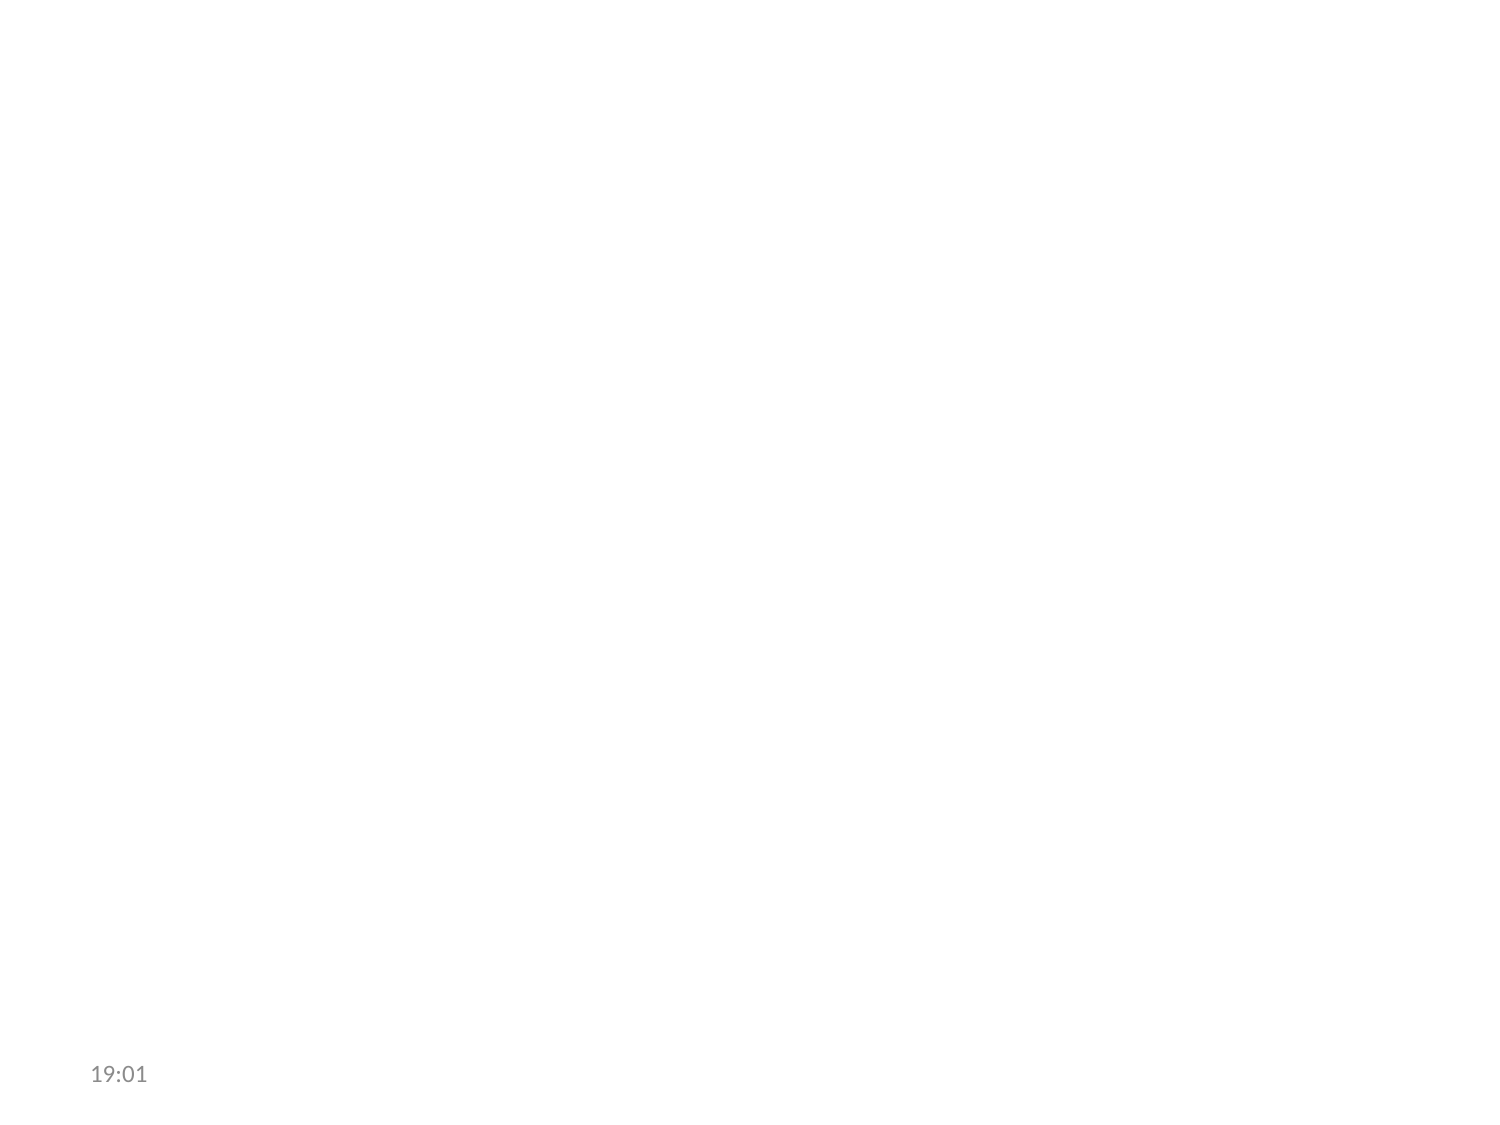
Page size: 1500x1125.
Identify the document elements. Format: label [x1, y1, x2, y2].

slide_number [75, 1042, 425, 1103]
